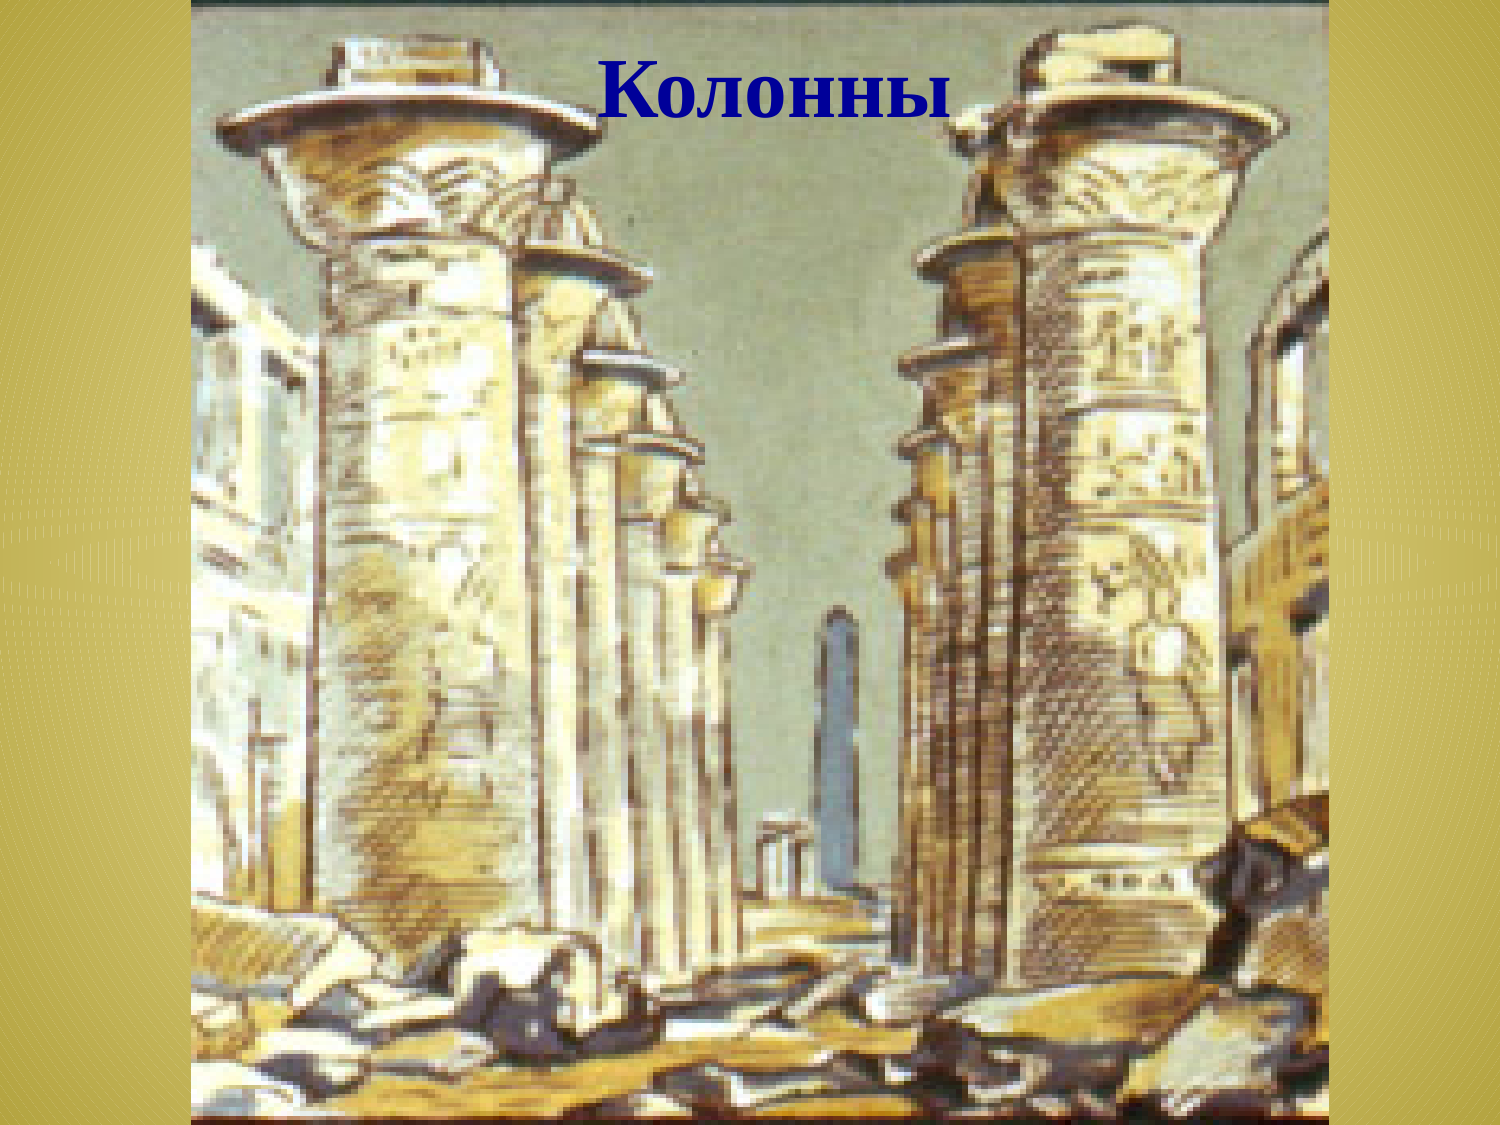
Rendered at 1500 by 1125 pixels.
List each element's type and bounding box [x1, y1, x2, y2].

picture [191, 0, 1329, 1125]
